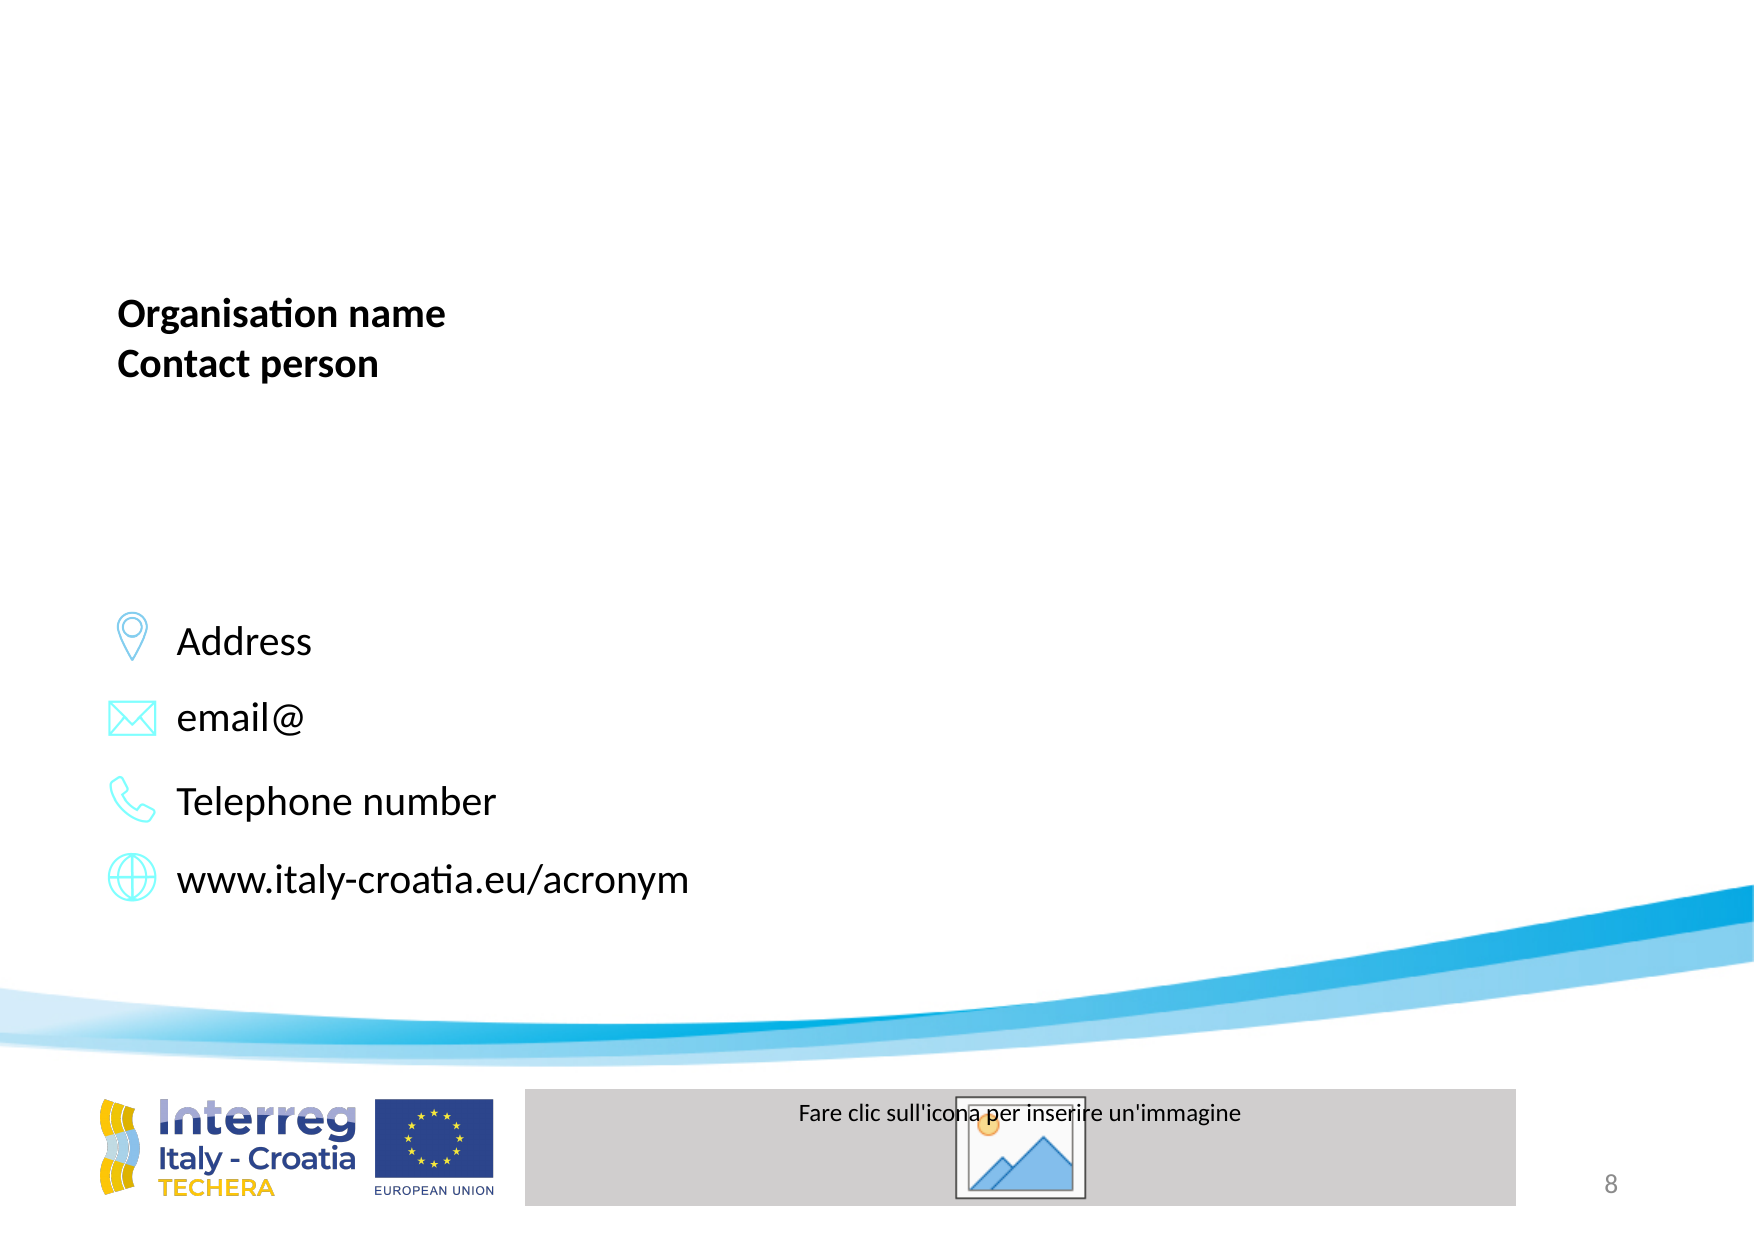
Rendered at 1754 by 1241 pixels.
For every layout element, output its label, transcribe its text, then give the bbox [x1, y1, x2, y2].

text_box Telephone number [161, 766, 1190, 832]
text_box www.italy-croatia.eu/acronym [161, 844, 1190, 910]
text_box email@ [161, 682, 1190, 748]
picture [103, 769, 161, 829]
text_box Address [161, 606, 1190, 671]
slide_number 8 [1526, 1149, 1634, 1216]
text_box Organisation name Contact person [102, 278, 1190, 394]
picture [102, 688, 161, 748]
picture [102, 606, 161, 666]
picture [0, 847, 1754, 1218]
